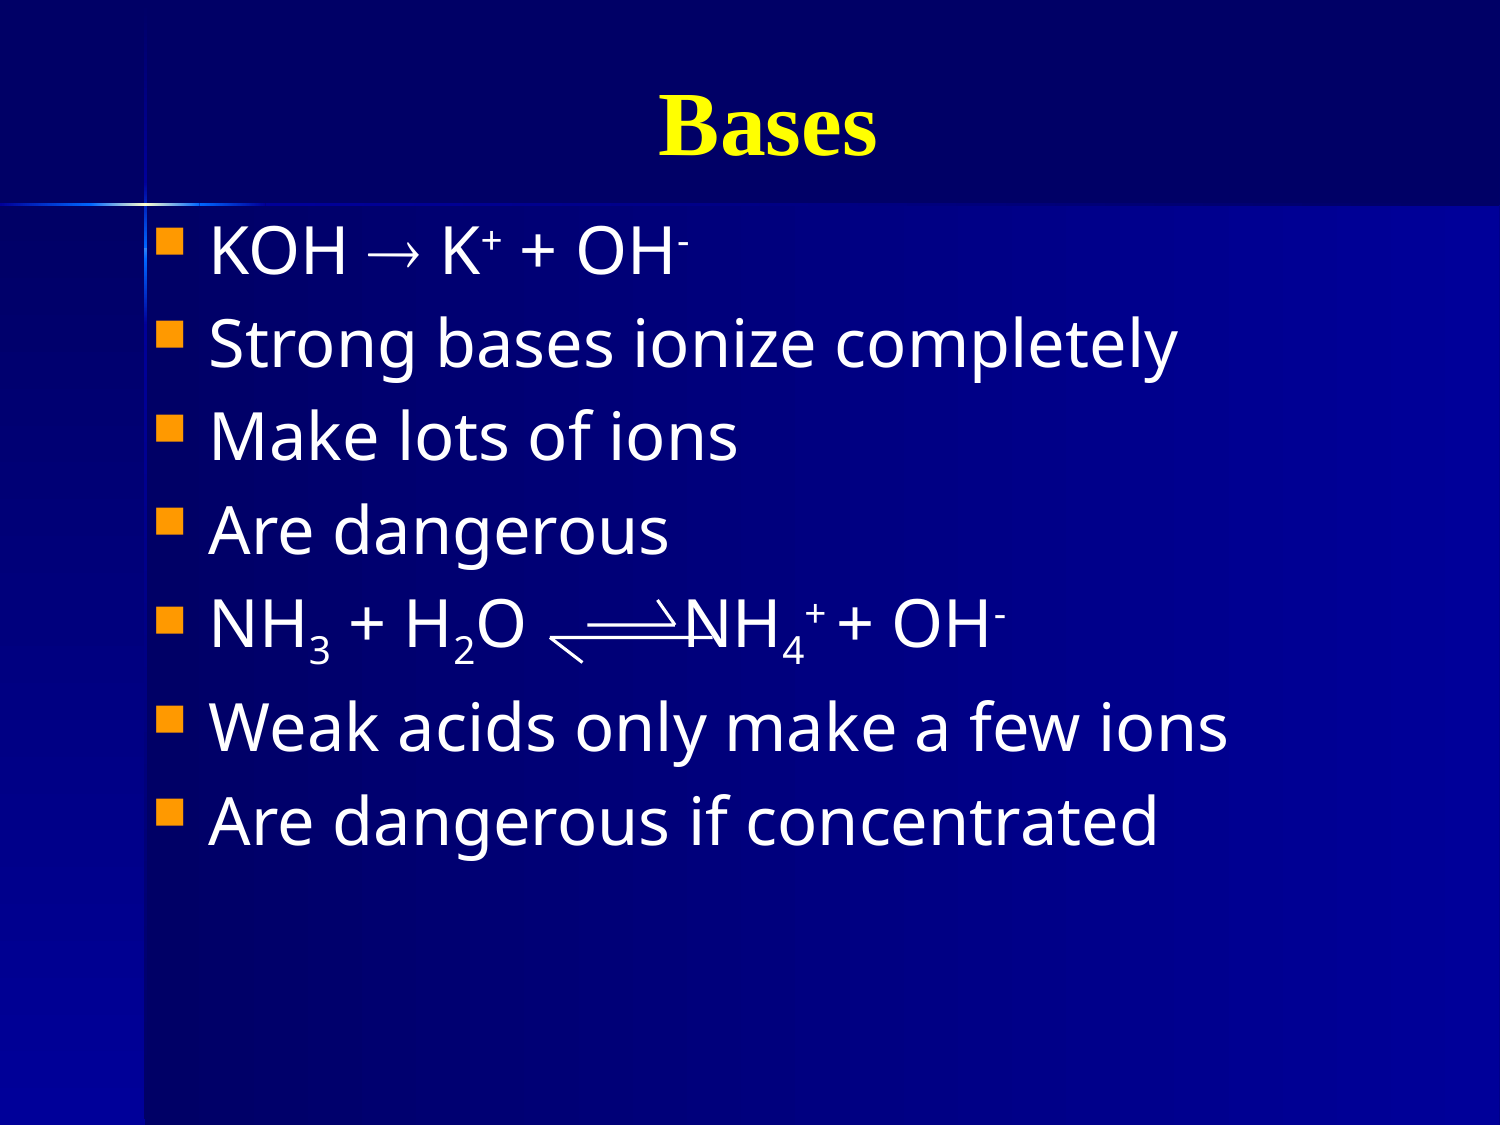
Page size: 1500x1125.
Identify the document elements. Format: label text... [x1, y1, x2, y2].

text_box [549, 599, 713, 663]
list KOH  K+ + OH- Strong bases ionize completely Make lots of ions Are dangerous NH3 + H2O NH4+ + OH- Weak acids only make a few ions Are dangerous if concentrated [137, 199, 1413, 1001]
title Bases [149, 49, 1388, 188]
